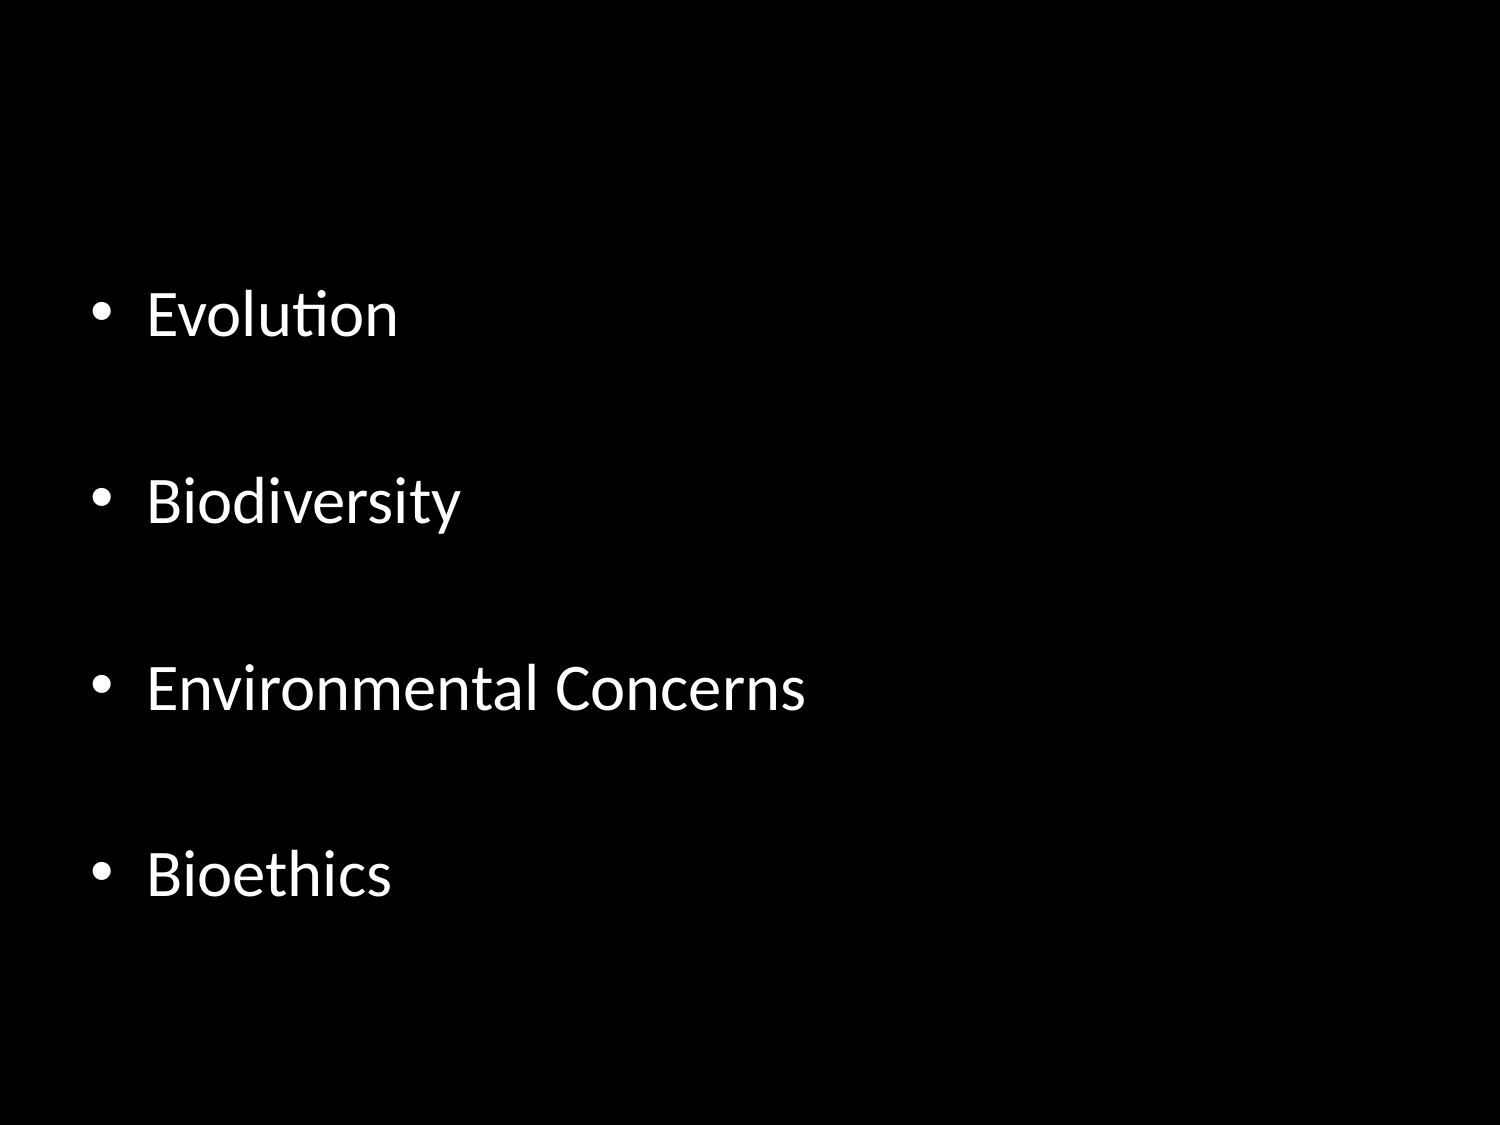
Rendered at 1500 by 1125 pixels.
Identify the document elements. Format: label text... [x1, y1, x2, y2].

list Evolution Biodiversity Environmental Concerns Bioethics [75, 262, 1425, 1005]
